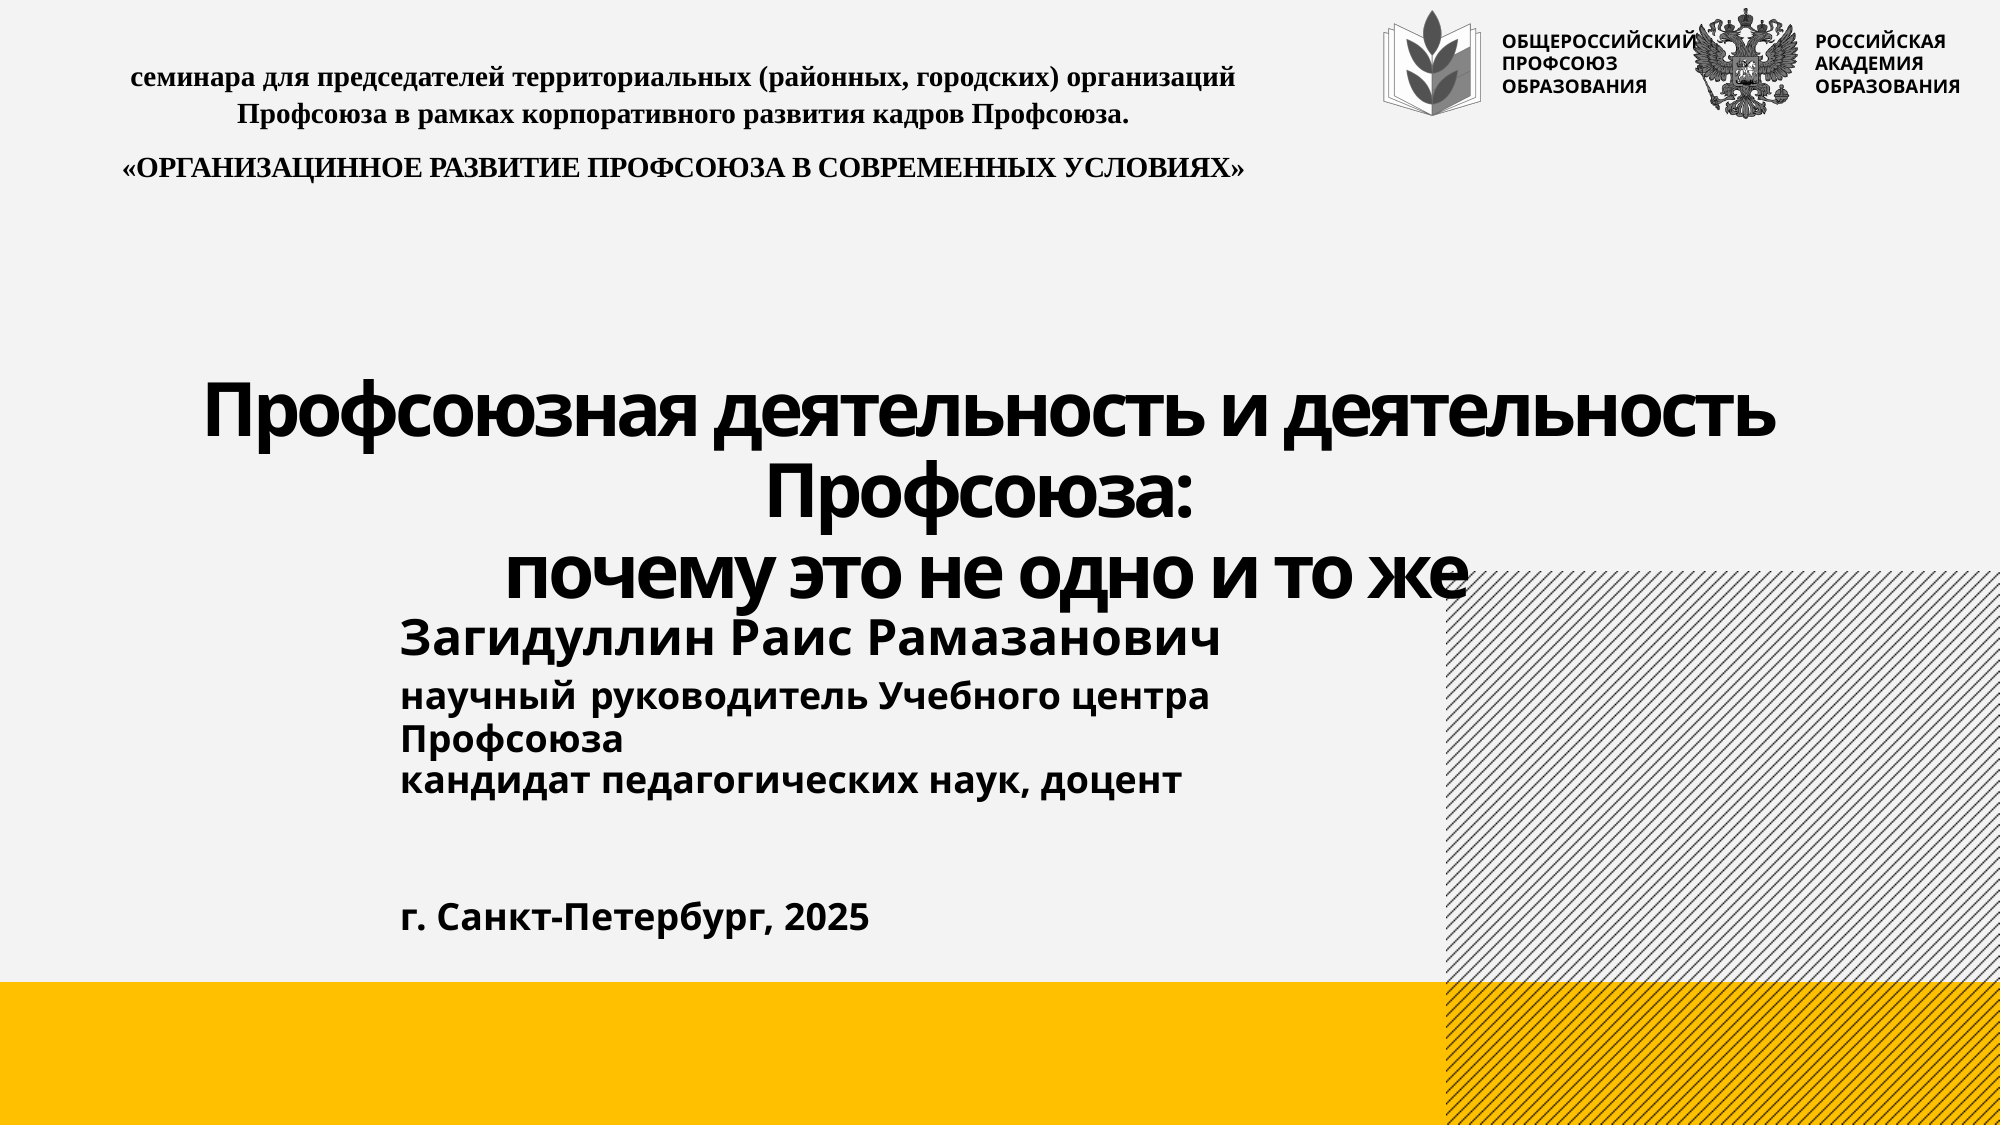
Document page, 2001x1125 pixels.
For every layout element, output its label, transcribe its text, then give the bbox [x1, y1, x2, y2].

picture [1446, 571, 2000, 1125]
title Профсоюзная деятельность и деятельность Профсоюза: почему это не одно и то же [48, 364, 1928, 572]
text_box Загидуллин Раис Рамазанович научный руководитель Учебного центра Профсоюза кандидат педагогических наук, доцент [384, 653, 1356, 760]
text_box семинара для председателей территориальных (районных, городских) организаций Профсоюза в рамках корпоративного развития кадров Профсоюза. «ОРГАНИЗАЦИННОЕ РАЗВИТИЕ ПРОФСОЮЗА В СОВРЕМЕННЫХ УСЛОВИЯХ» [90, 47, 1277, 191]
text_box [1379, 8, 1990, 120]
text_box г. Санкт-Петербург, 2025 [384, 864, 921, 972]
